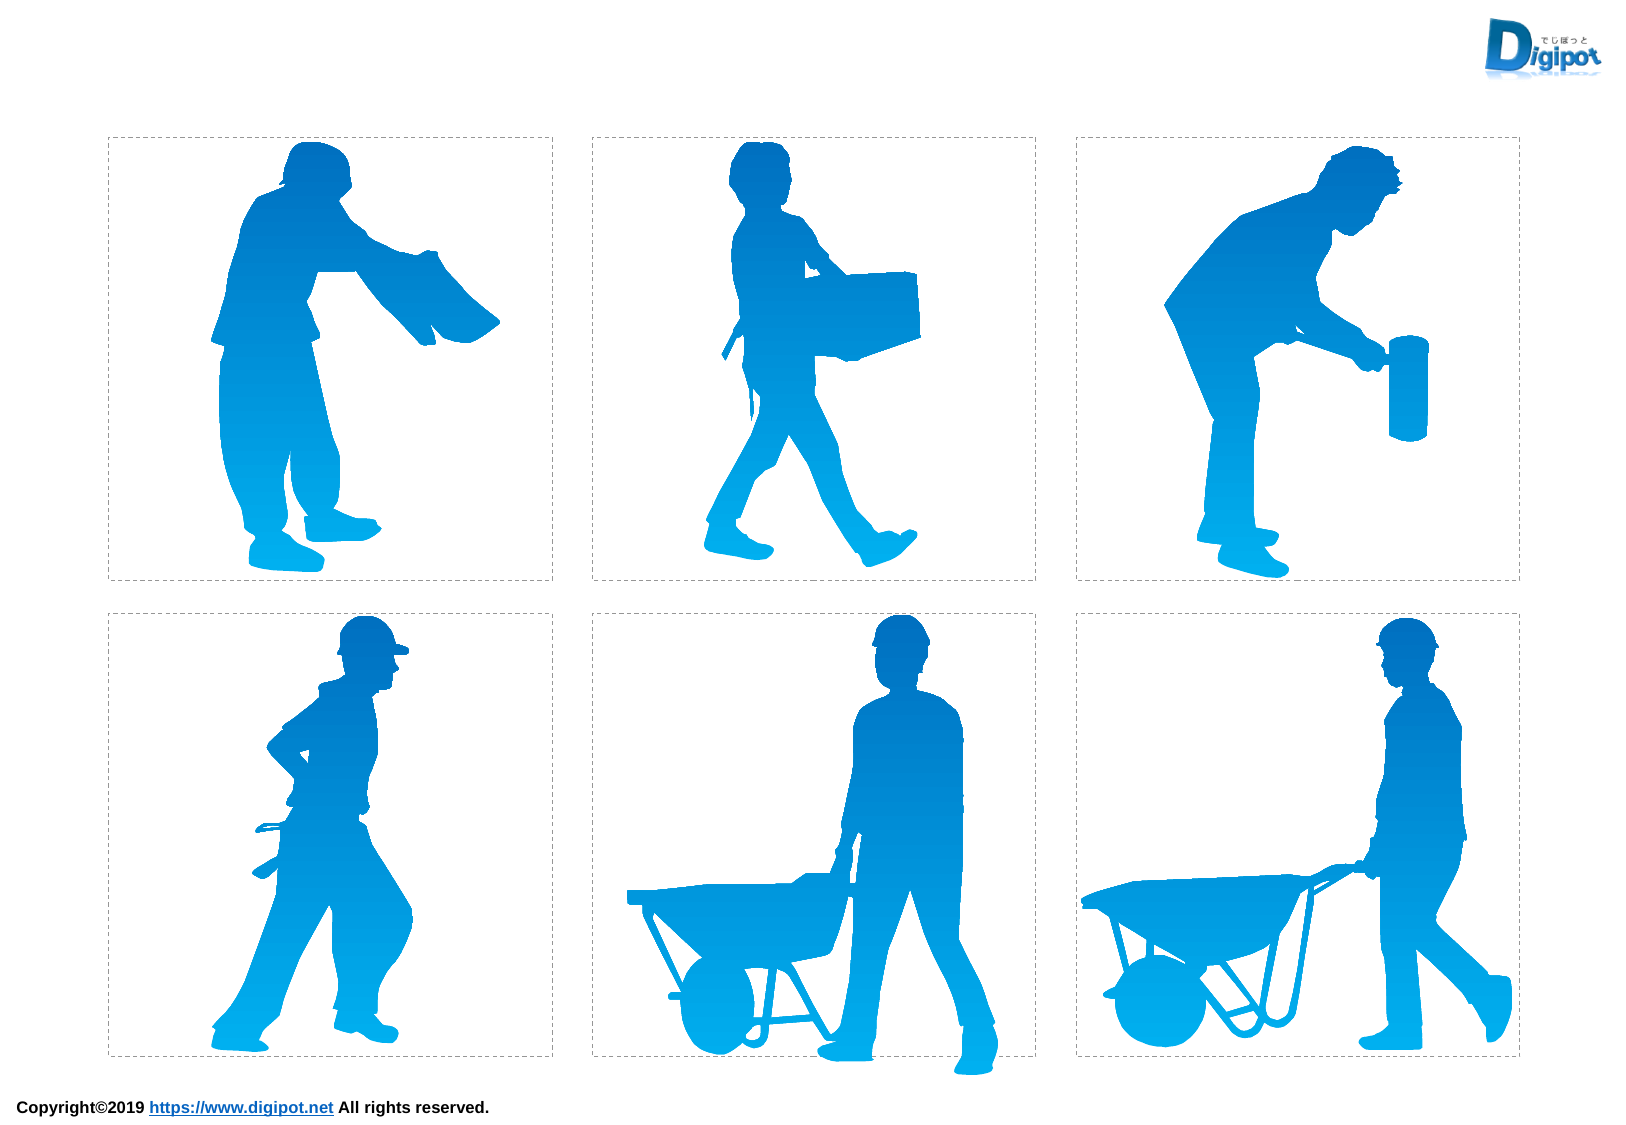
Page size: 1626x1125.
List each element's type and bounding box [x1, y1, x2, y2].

picture [1485, 18, 1602, 82]
text_box [704, 141, 921, 568]
text_box [626, 614, 999, 1075]
text_box [1164, 145, 1429, 578]
text_box [211, 615, 413, 1052]
text_box [1081, 618, 1513, 1051]
text_box [211, 141, 501, 573]
